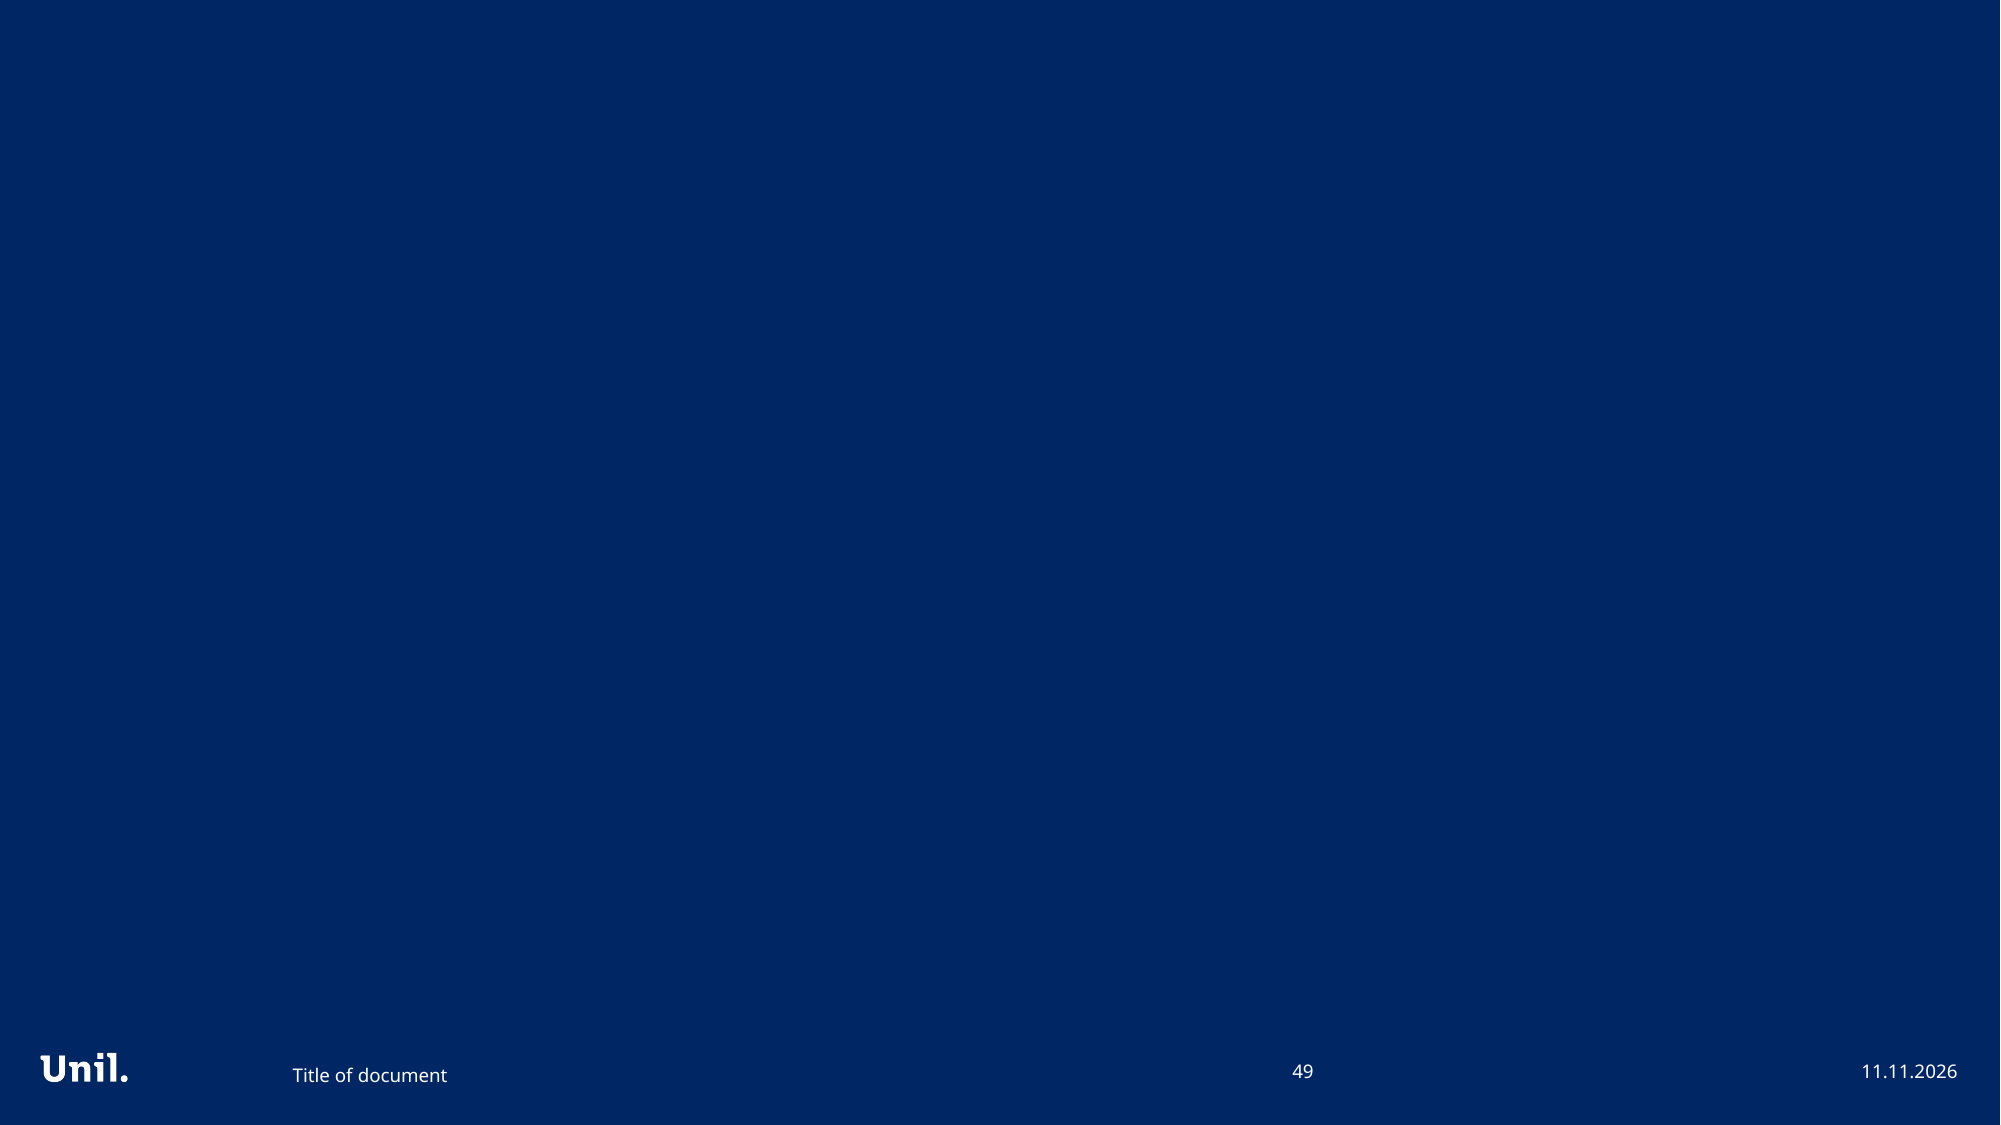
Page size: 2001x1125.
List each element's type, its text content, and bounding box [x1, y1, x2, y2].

slide_number 49 [1250, 1037, 1355, 1086]
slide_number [1789, 1026, 1958, 1086]
picture [27, 1042, 141, 1095]
footer Title of document [292, 1011, 1048, 1087]
